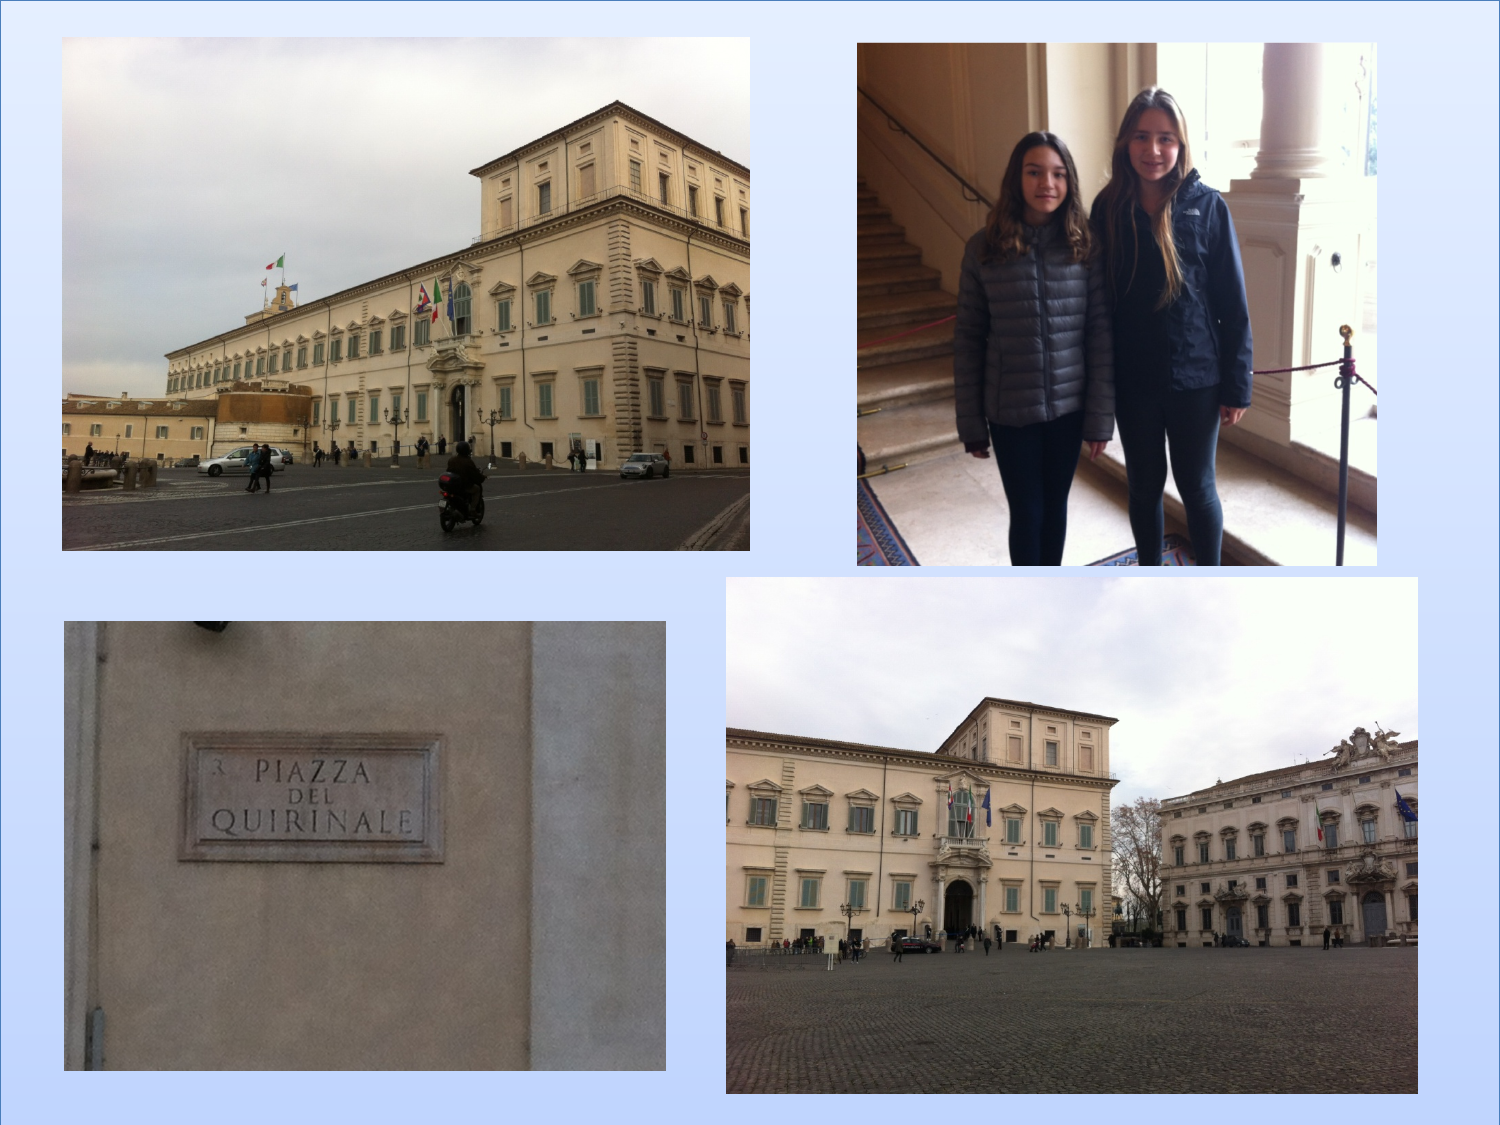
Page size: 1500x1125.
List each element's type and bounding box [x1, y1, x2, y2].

picture [726, 577, 1418, 1095]
picture [62, 36, 751, 551]
picture [854, 43, 1378, 566]
picture [64, 621, 666, 1071]
text_box [0, 0, 1500, 1125]
